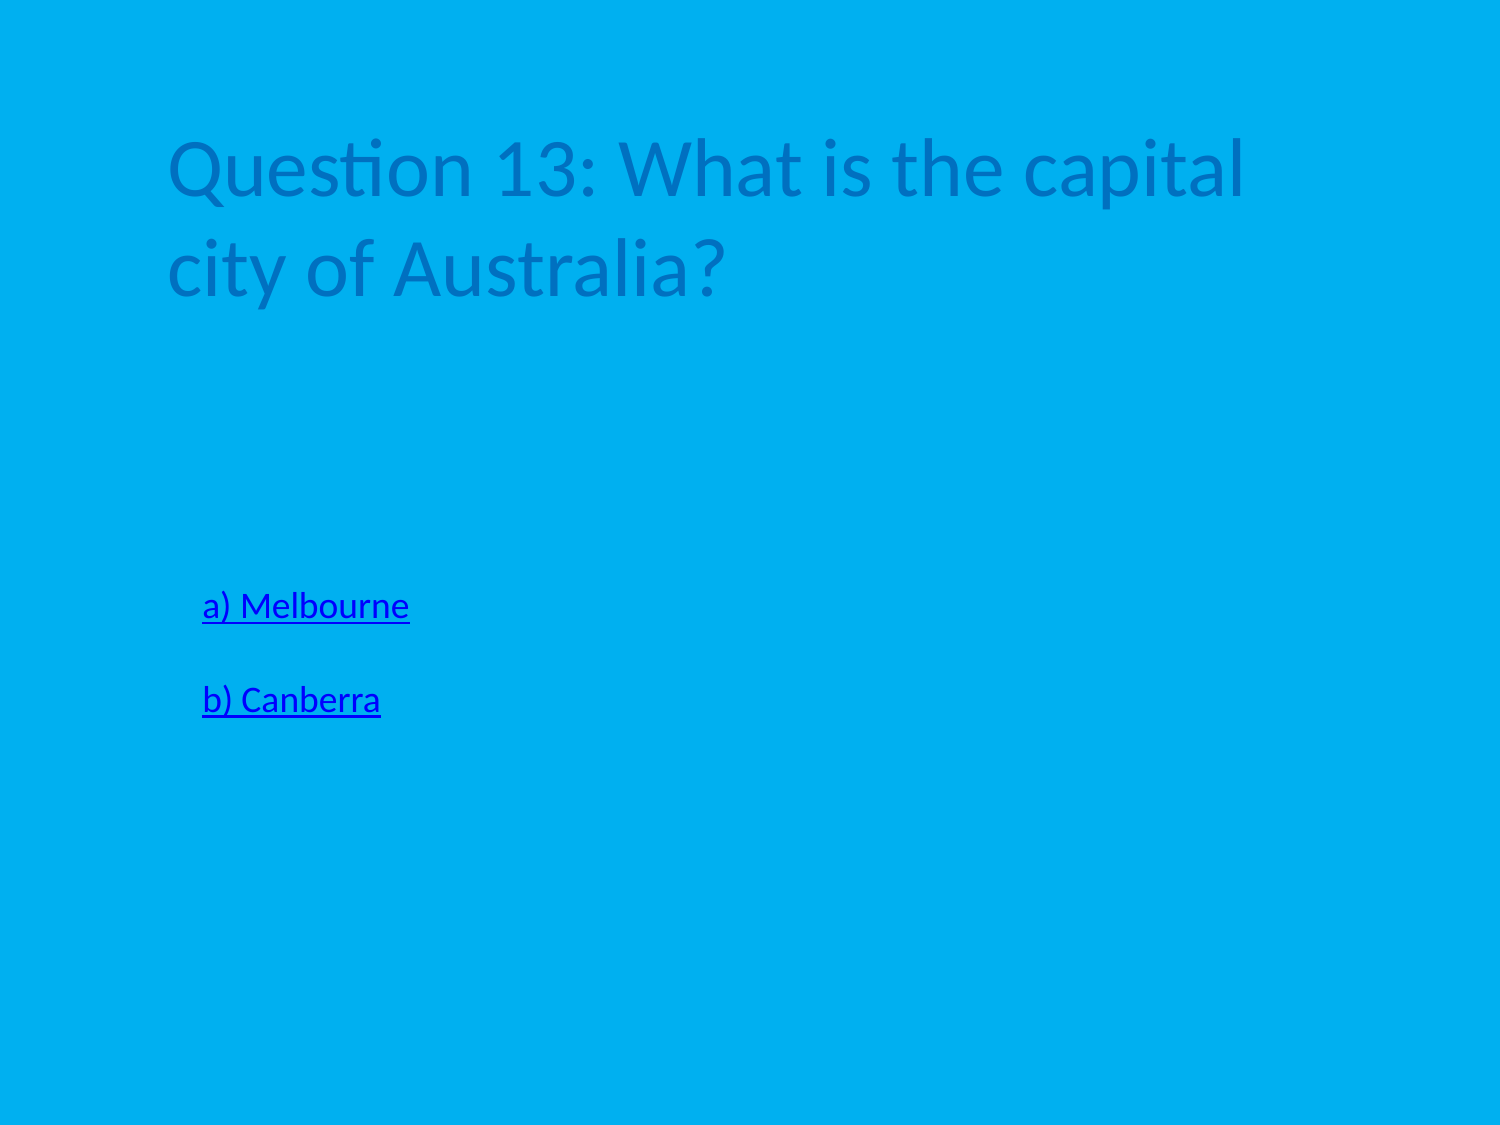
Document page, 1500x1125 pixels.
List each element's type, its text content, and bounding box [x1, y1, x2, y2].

text_box b) Canberra [187, 667, 504, 728]
text_box a) Melbourne [187, 574, 715, 634]
text_box Question 13: What is the capital city of Australia? [152, 105, 1395, 321]
